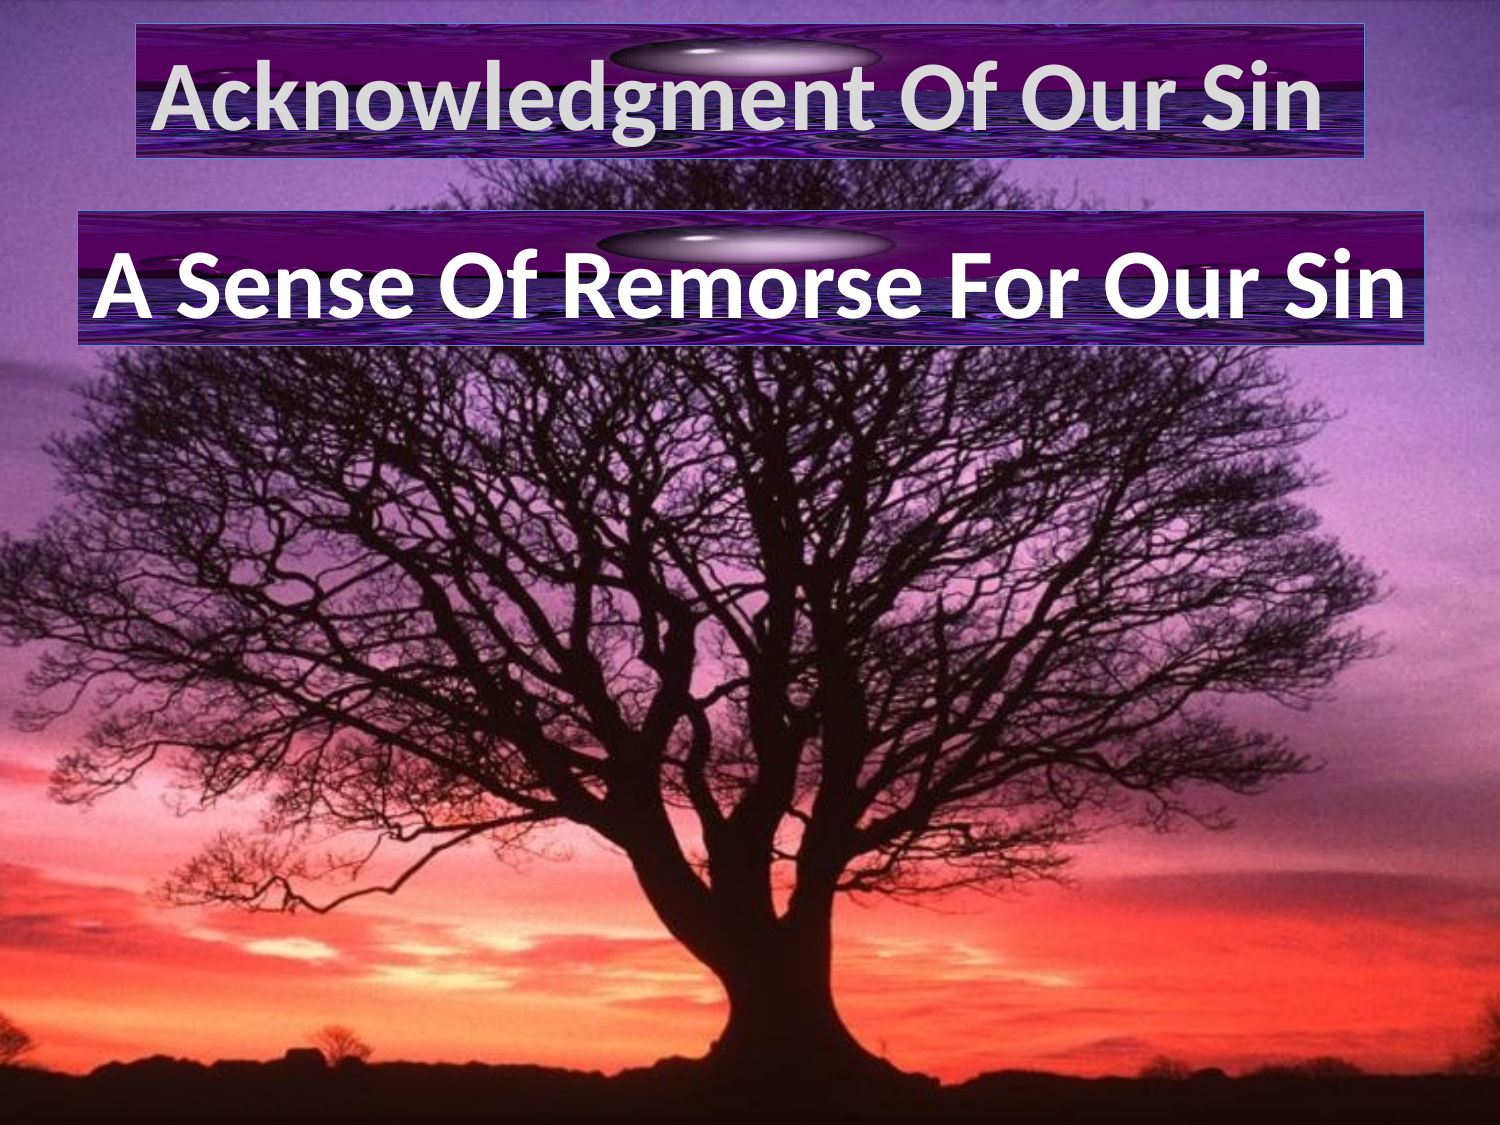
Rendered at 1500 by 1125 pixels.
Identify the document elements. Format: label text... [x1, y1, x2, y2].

picture [0, 0, 1500, 1125]
text_box A Sense Of Remorse For Our Sin [77, 210, 1425, 346]
text_box Acknowledgment Of Our Sin [135, 23, 1365, 159]
